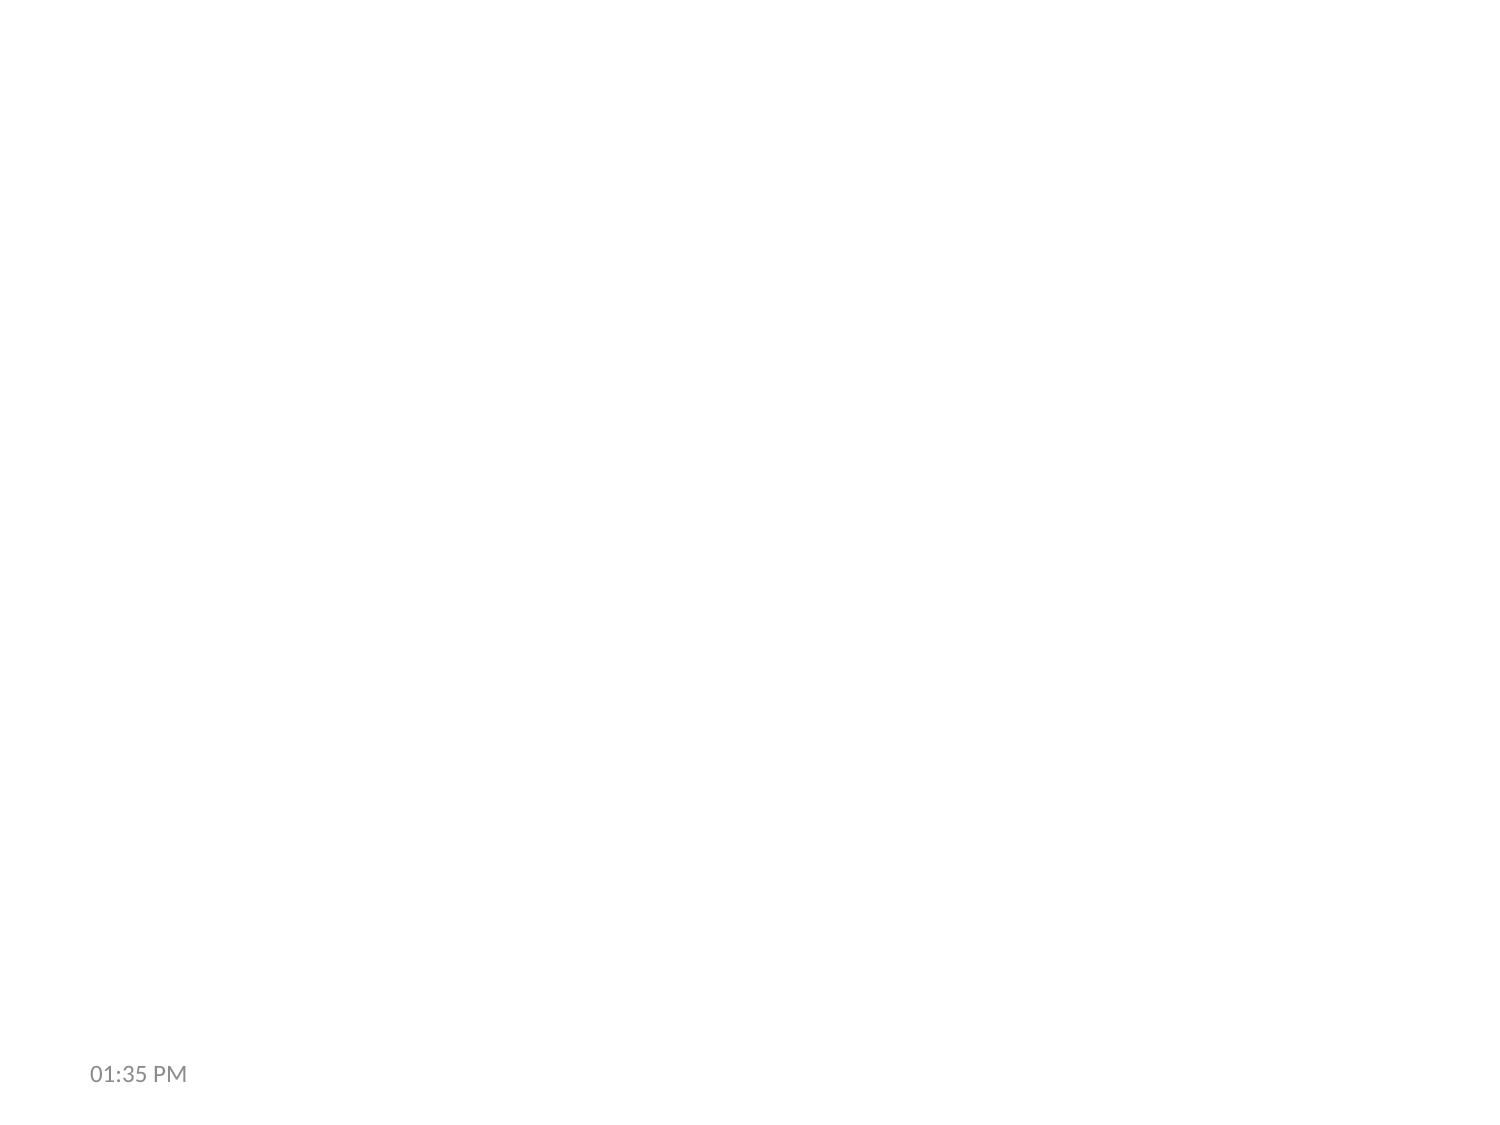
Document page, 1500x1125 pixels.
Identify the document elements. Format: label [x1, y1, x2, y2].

slide_number [75, 1042, 425, 1103]
